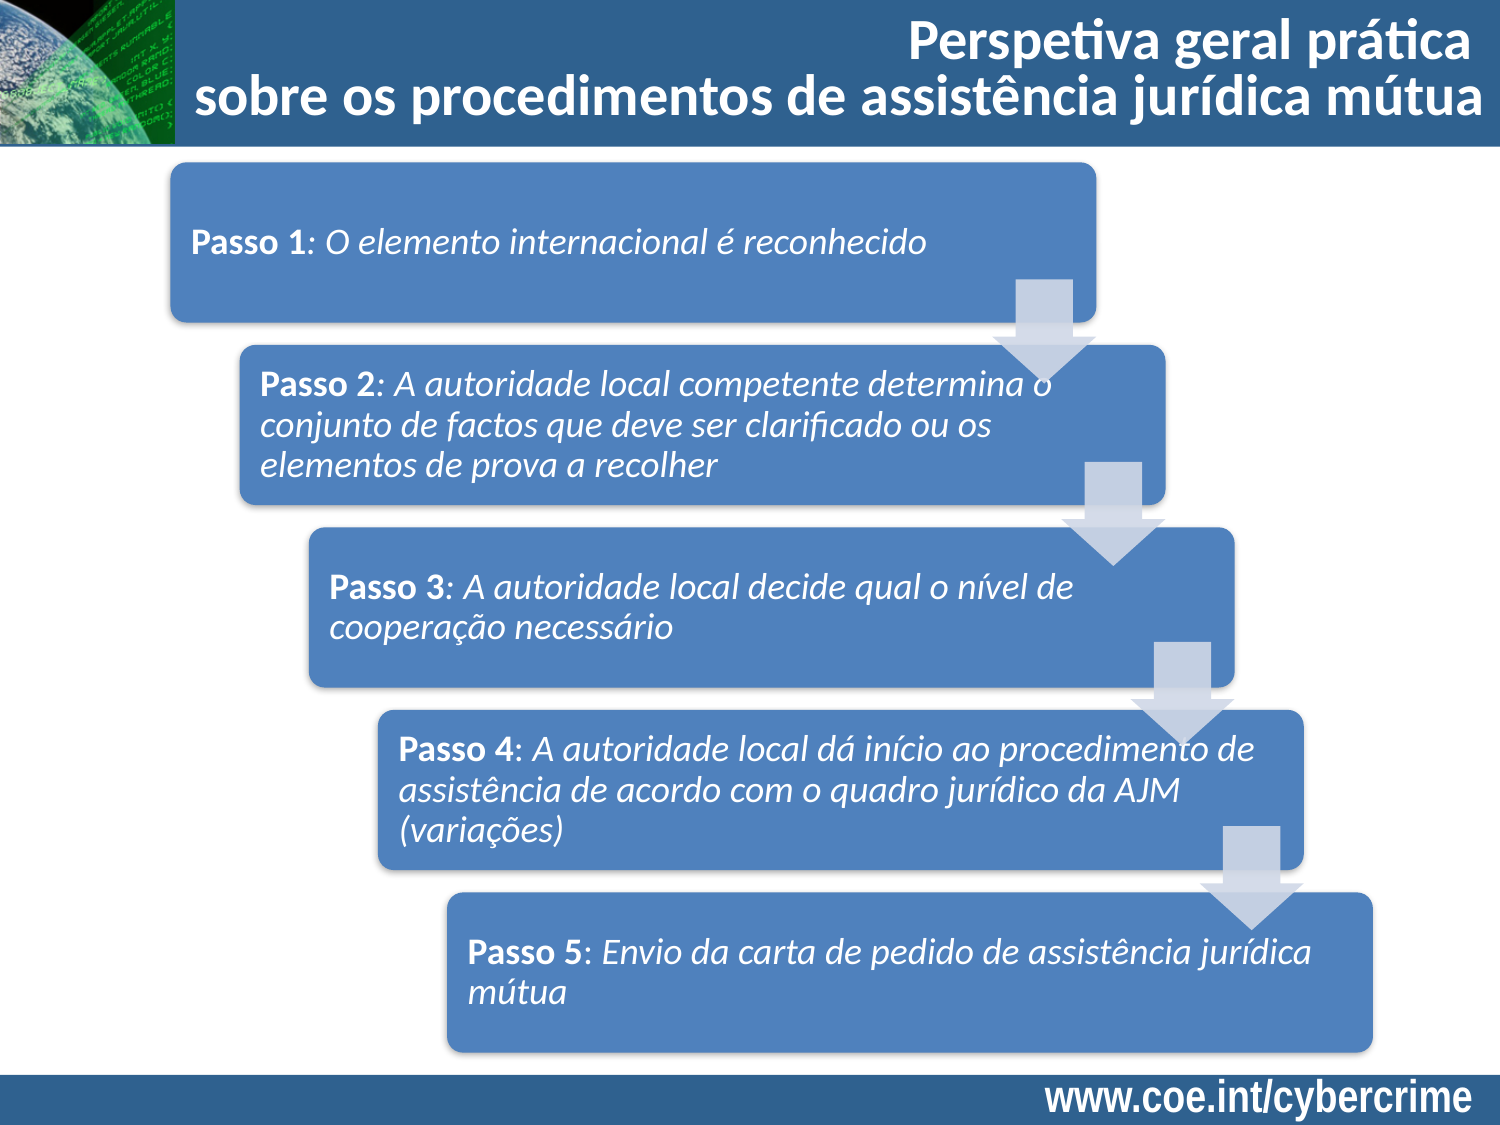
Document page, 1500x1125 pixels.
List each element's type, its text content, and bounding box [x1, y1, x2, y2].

text_box www.coe.int/cybercrime [1030, 1059, 1500, 1125]
picture [0, 0, 175, 144]
text_box [0, 1073, 1030, 1125]
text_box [170, 162, 1374, 1053]
text_box Perspetiva geral prática sobre os procedimentos de assistência jurídica mútua [177, 0, 1500, 149]
